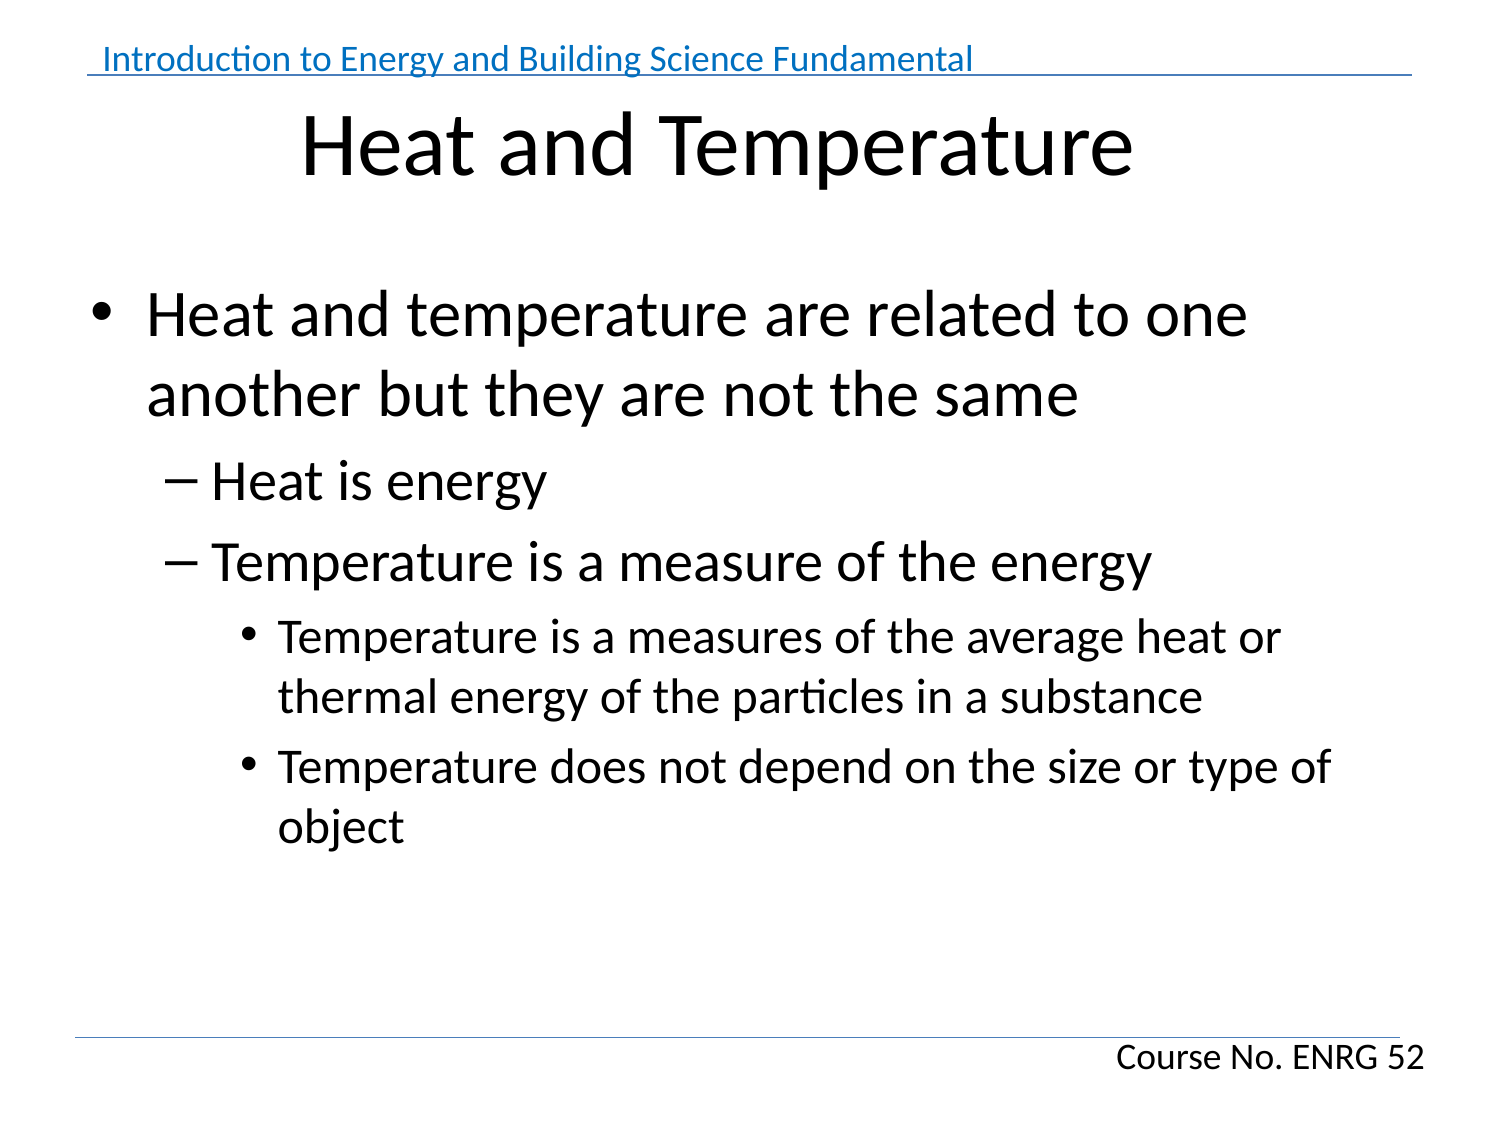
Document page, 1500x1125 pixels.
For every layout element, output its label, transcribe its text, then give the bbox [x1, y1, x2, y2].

list Heat and temperature are related to one another but they are not the same Heat is energy Temperature is a measure of the energy Temperature is a measures of the average heat or thermal energy of the particles in a substance Temperature does not depend on the size or type of object [75, 262, 1425, 1005]
title Heat and Temperature [75, 45, 1425, 233]
